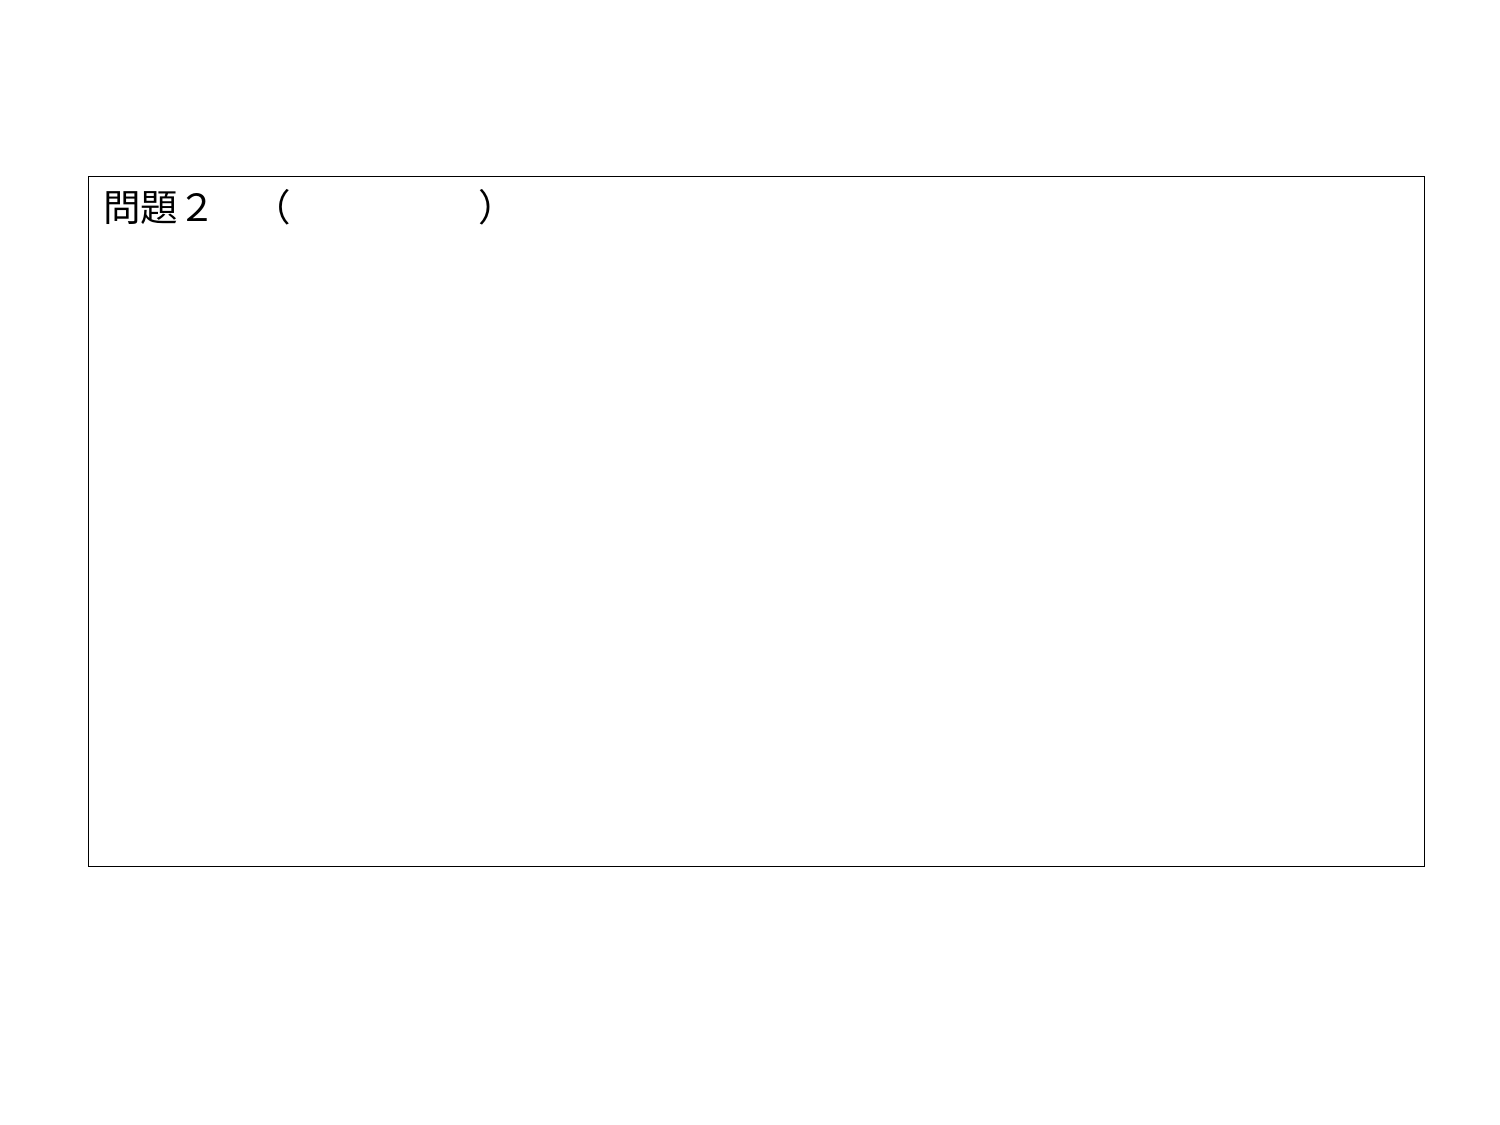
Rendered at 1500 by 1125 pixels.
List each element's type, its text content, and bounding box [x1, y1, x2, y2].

text_box 問題２ （ ） [88, 176, 1425, 867]
